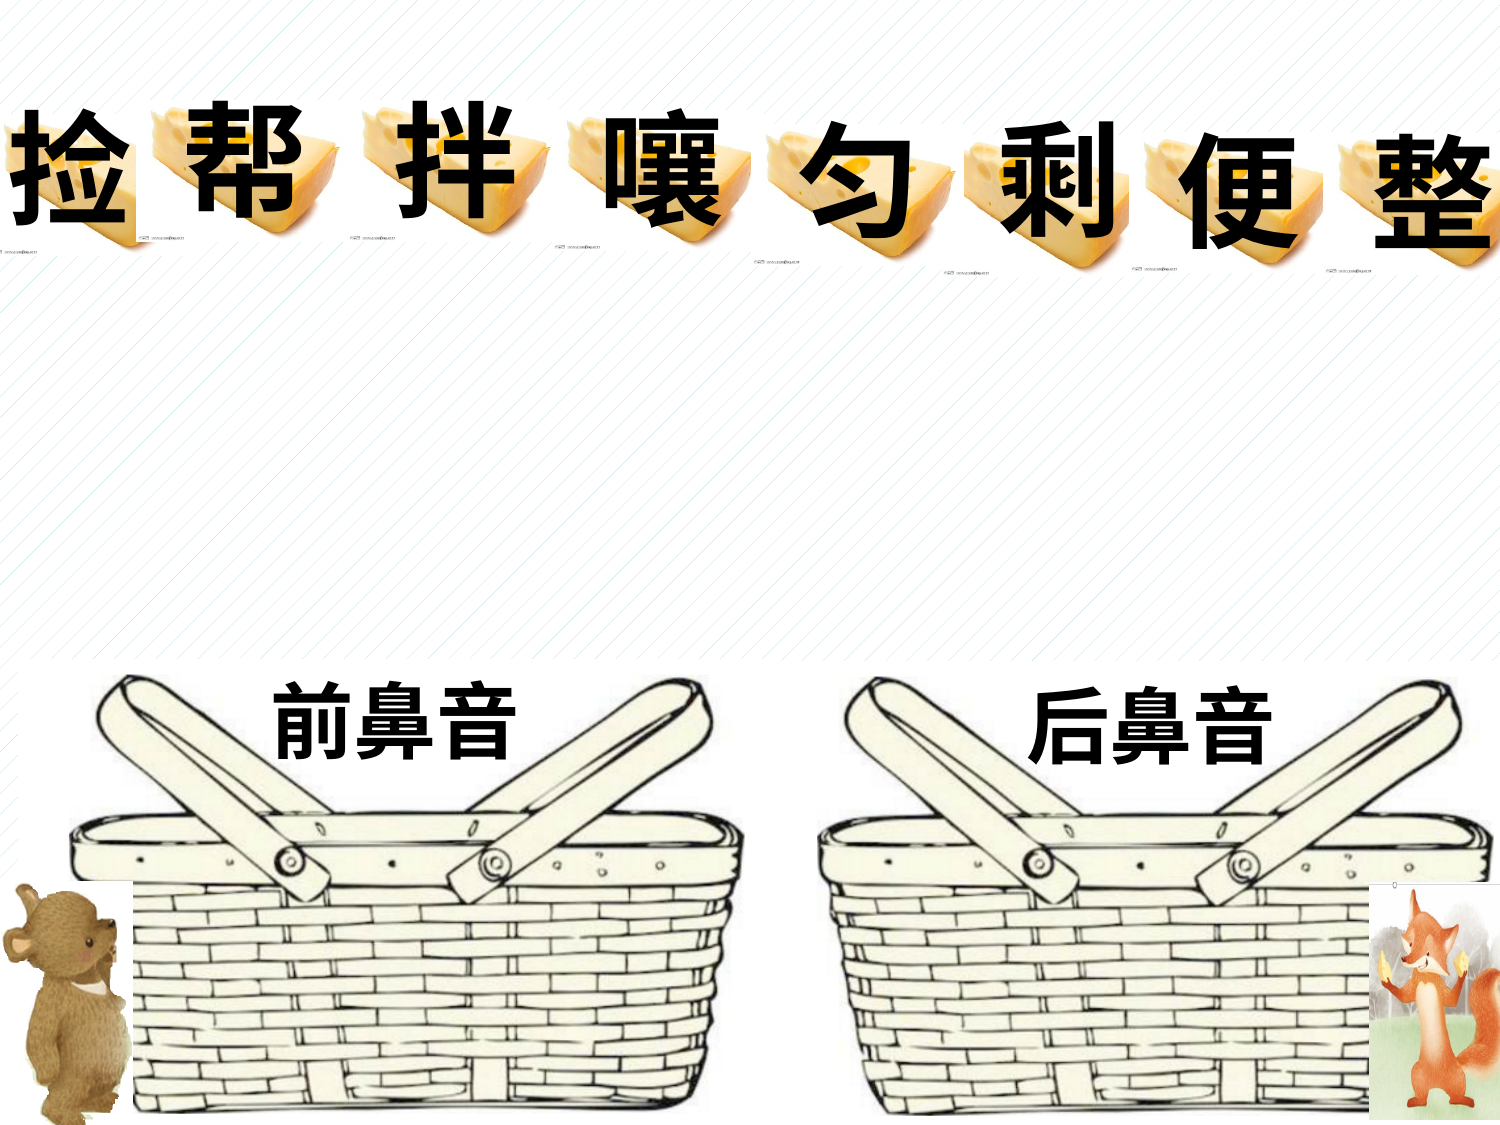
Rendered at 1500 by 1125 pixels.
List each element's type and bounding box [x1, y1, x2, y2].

text_box [347, 75, 559, 242]
text_box [0, 84, 201, 256]
text_box [941, 95, 1159, 277]
text_box [552, 84, 764, 252]
text_box [751, 95, 964, 266]
text_box [1323, 107, 1500, 275]
text_box [1129, 106, 1341, 274]
text_box [136, 75, 347, 242]
picture [0, 659, 1500, 1125]
